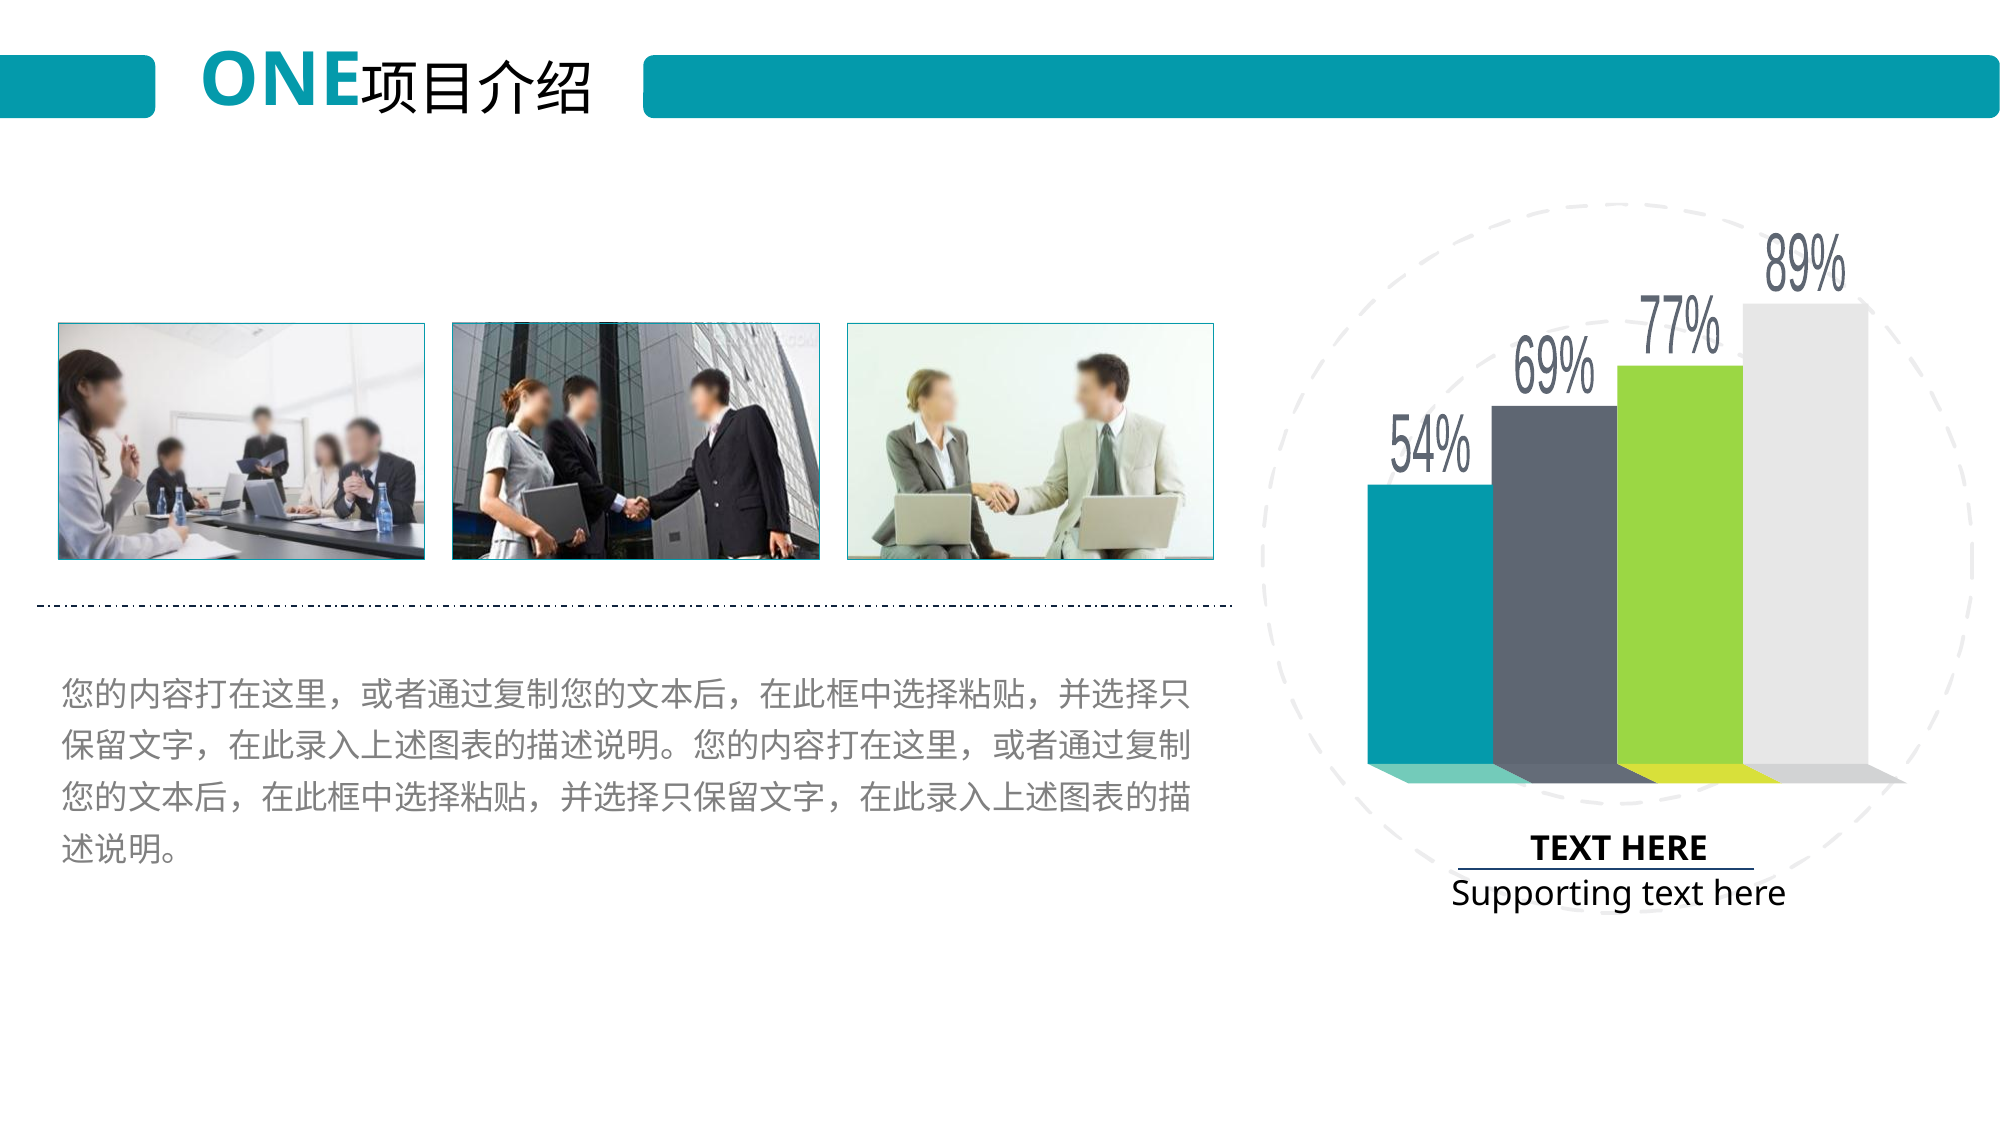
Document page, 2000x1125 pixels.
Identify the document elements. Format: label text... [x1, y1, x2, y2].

text_box 您的内容打在这里，或者通过复制您的文本后，在此框中选择粘贴，并选择只保留文字，在此录入上述图表的描述说明。您的内容打在这里，或者通过复制您的文本后，在此框中选择粘贴，并选择只保留文字，在此录入上述图表的描述说明。 [41, 650, 1218, 957]
text_box [980, 55, 2000, 119]
text_box [847, 322, 1214, 559]
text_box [1260, 202, 1975, 915]
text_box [184, 23, 976, 130]
text_box [0, 55, 156, 119]
text_box [57, 322, 425, 559]
text_box [452, 322, 819, 559]
